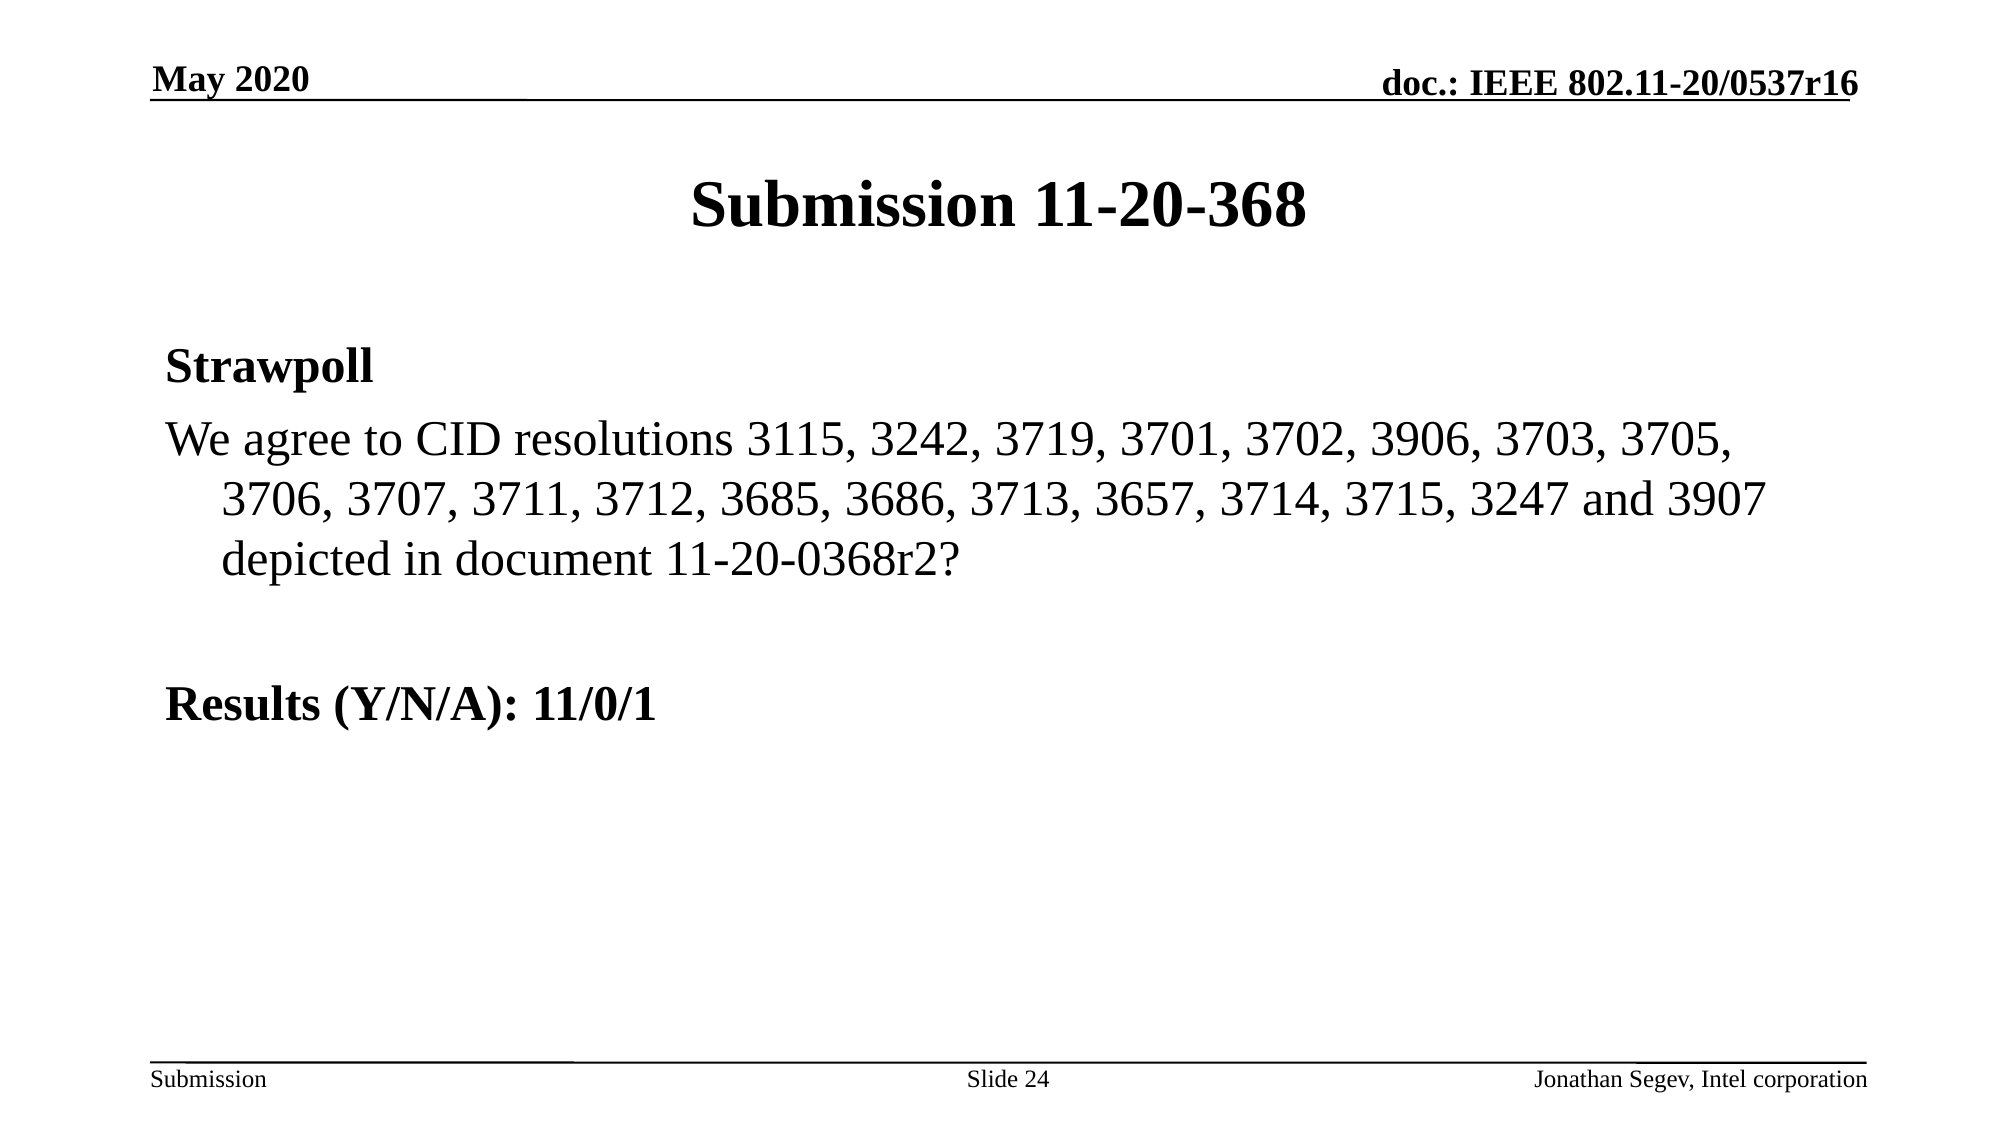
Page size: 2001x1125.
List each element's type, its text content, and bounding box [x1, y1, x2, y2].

title Submission 11-20-368 [149, 112, 1850, 288]
list Strawpoll We agree to CID resolutions 3115, 3242, 3719, 3701, 3702, 3906, 3703, 3705, 3706, 3707, 3711, 3712, 3685, 3686, 3713, 3657, 3714, 3715, 3247 and 3907 depicted in document 11-20-0368r2? Results (Y/N/A): 11/0/1 [149, 324, 1850, 1000]
footer Jonathan Segev, Intel corporation [1171, 1061, 1869, 1093]
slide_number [152, 54, 563, 100]
slide_number Slide 24 [950, 1061, 1067, 1123]
